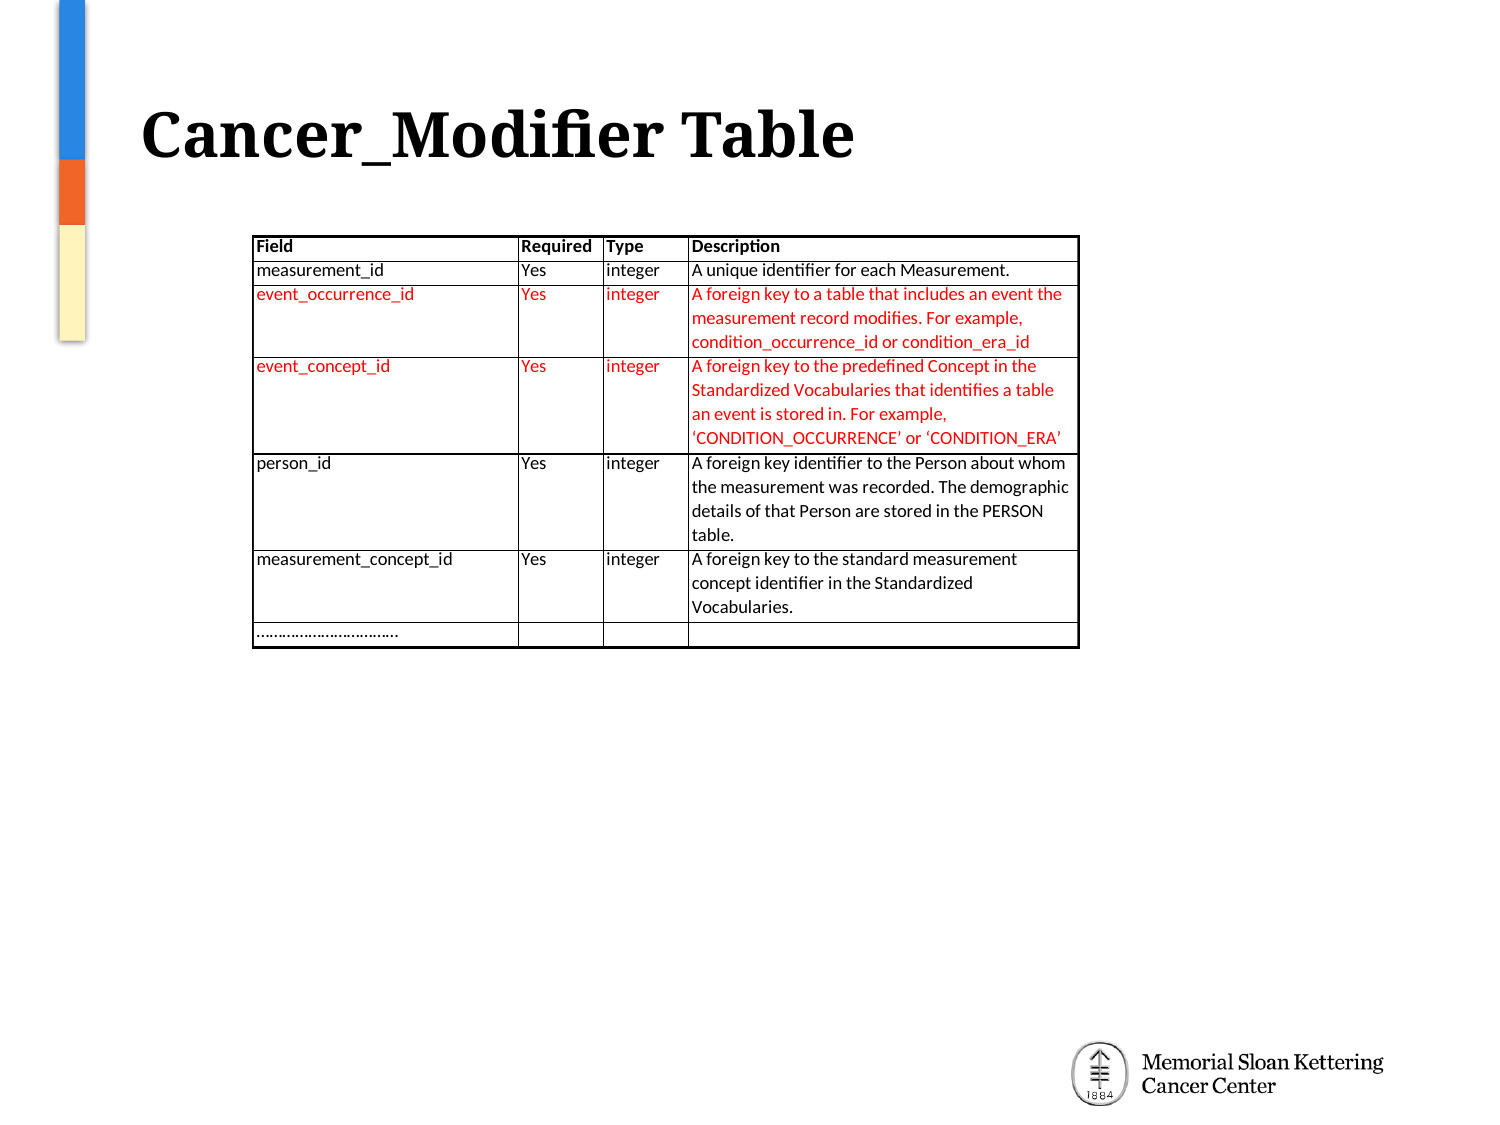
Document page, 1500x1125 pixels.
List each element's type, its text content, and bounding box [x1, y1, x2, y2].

title Cancer_Modifier Table [125, 48, 1386, 178]
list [253, 236, 1079, 648]
